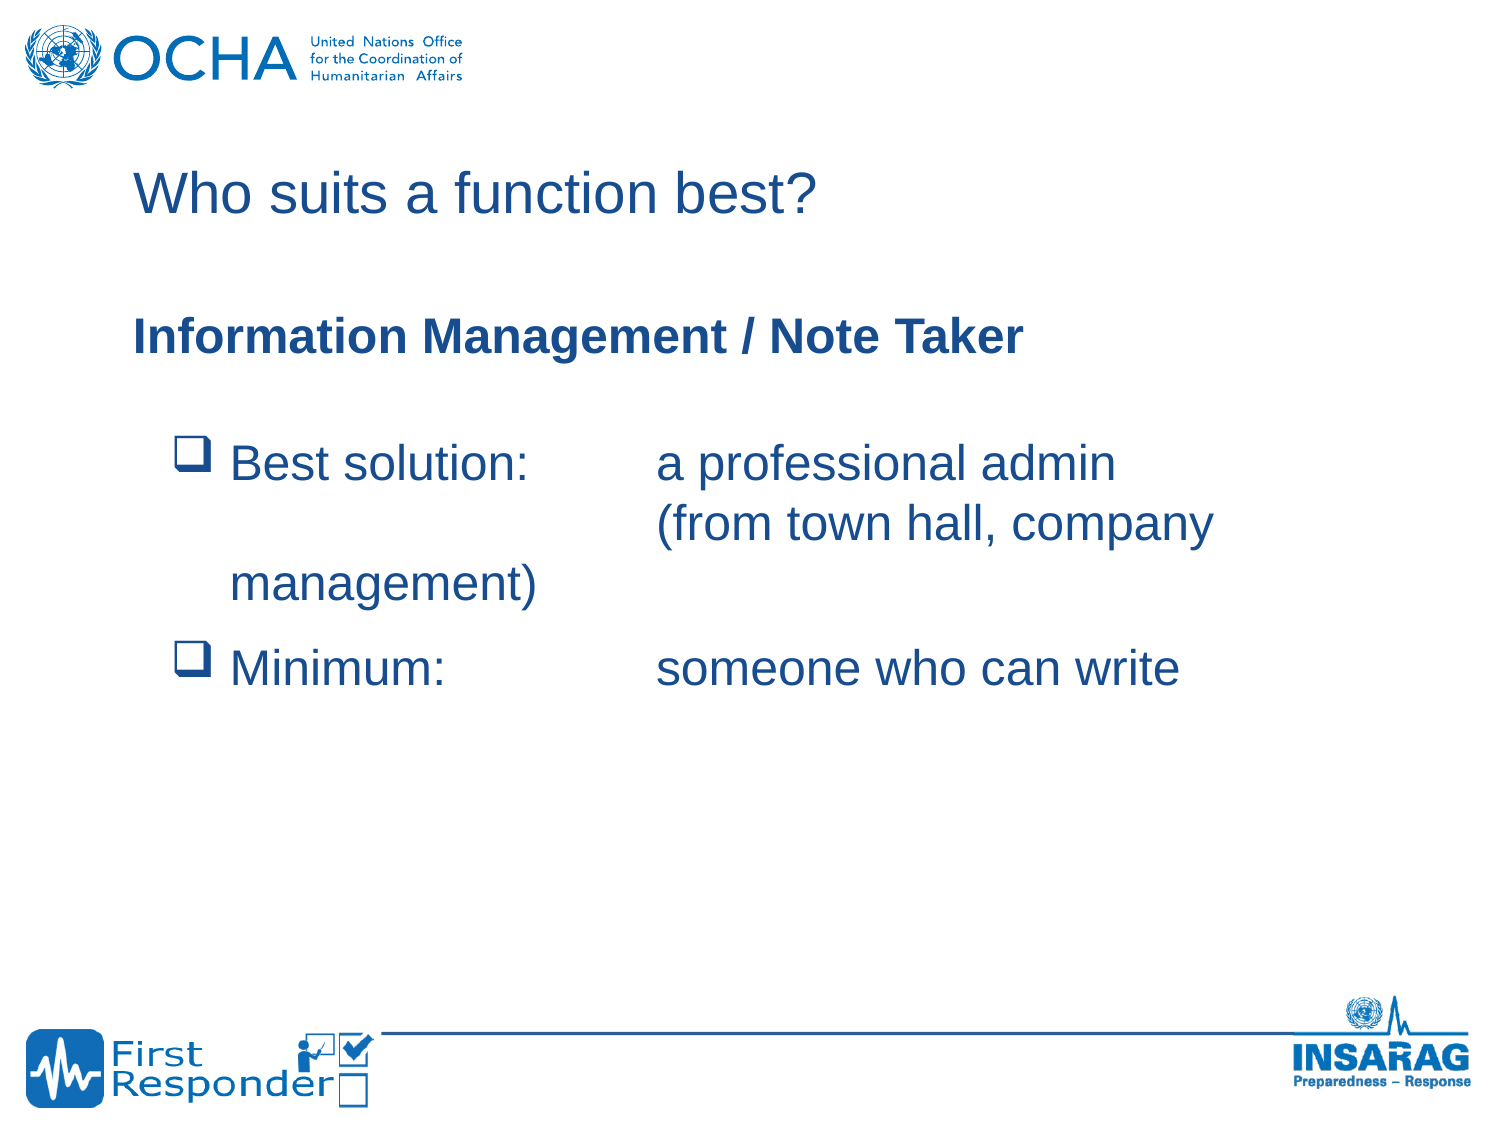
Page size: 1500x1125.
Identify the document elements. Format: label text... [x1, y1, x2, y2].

picture [1287, 995, 1471, 1094]
picture [24, 1024, 375, 1113]
text_box Who suits a function best? [111, 147, 834, 233]
list Information Management / Note Taker Best solution: a professional admin (from town hall, company management) Minimum: someone who can write [118, 295, 1481, 931]
